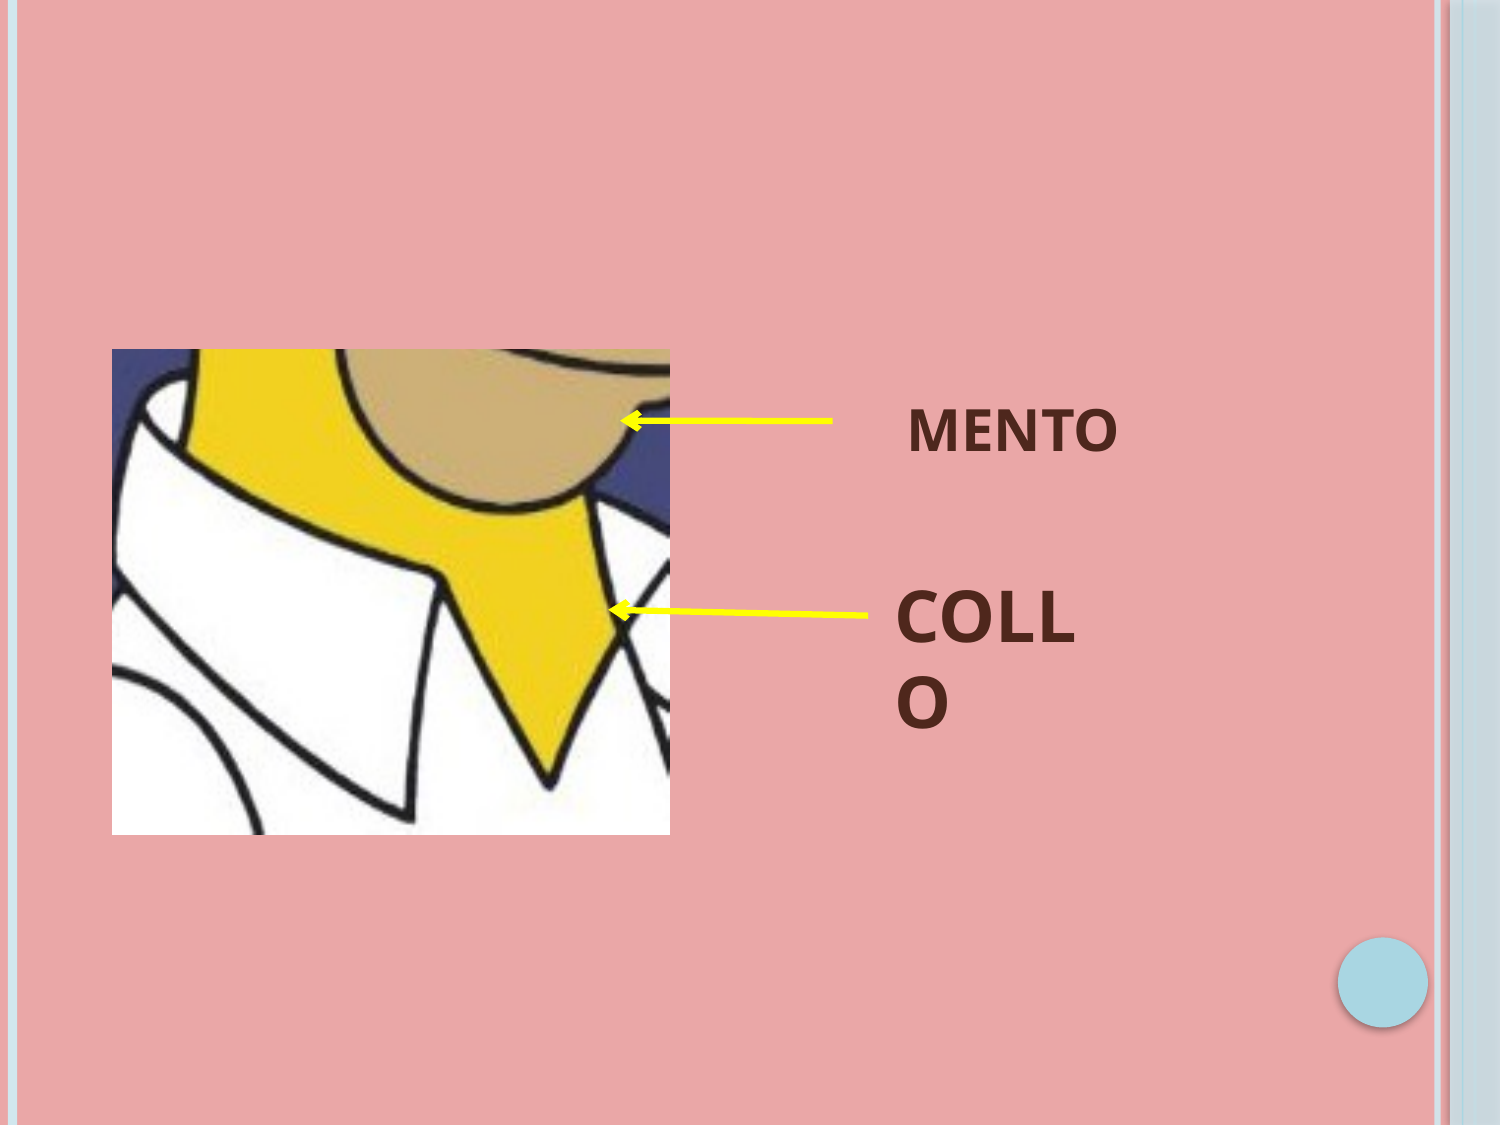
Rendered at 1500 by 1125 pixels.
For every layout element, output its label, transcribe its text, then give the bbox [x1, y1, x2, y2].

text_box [607, 609, 869, 617]
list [111, 349, 671, 835]
title collo [879, 562, 1142, 750]
text_box MENTO [891, 385, 1176, 471]
